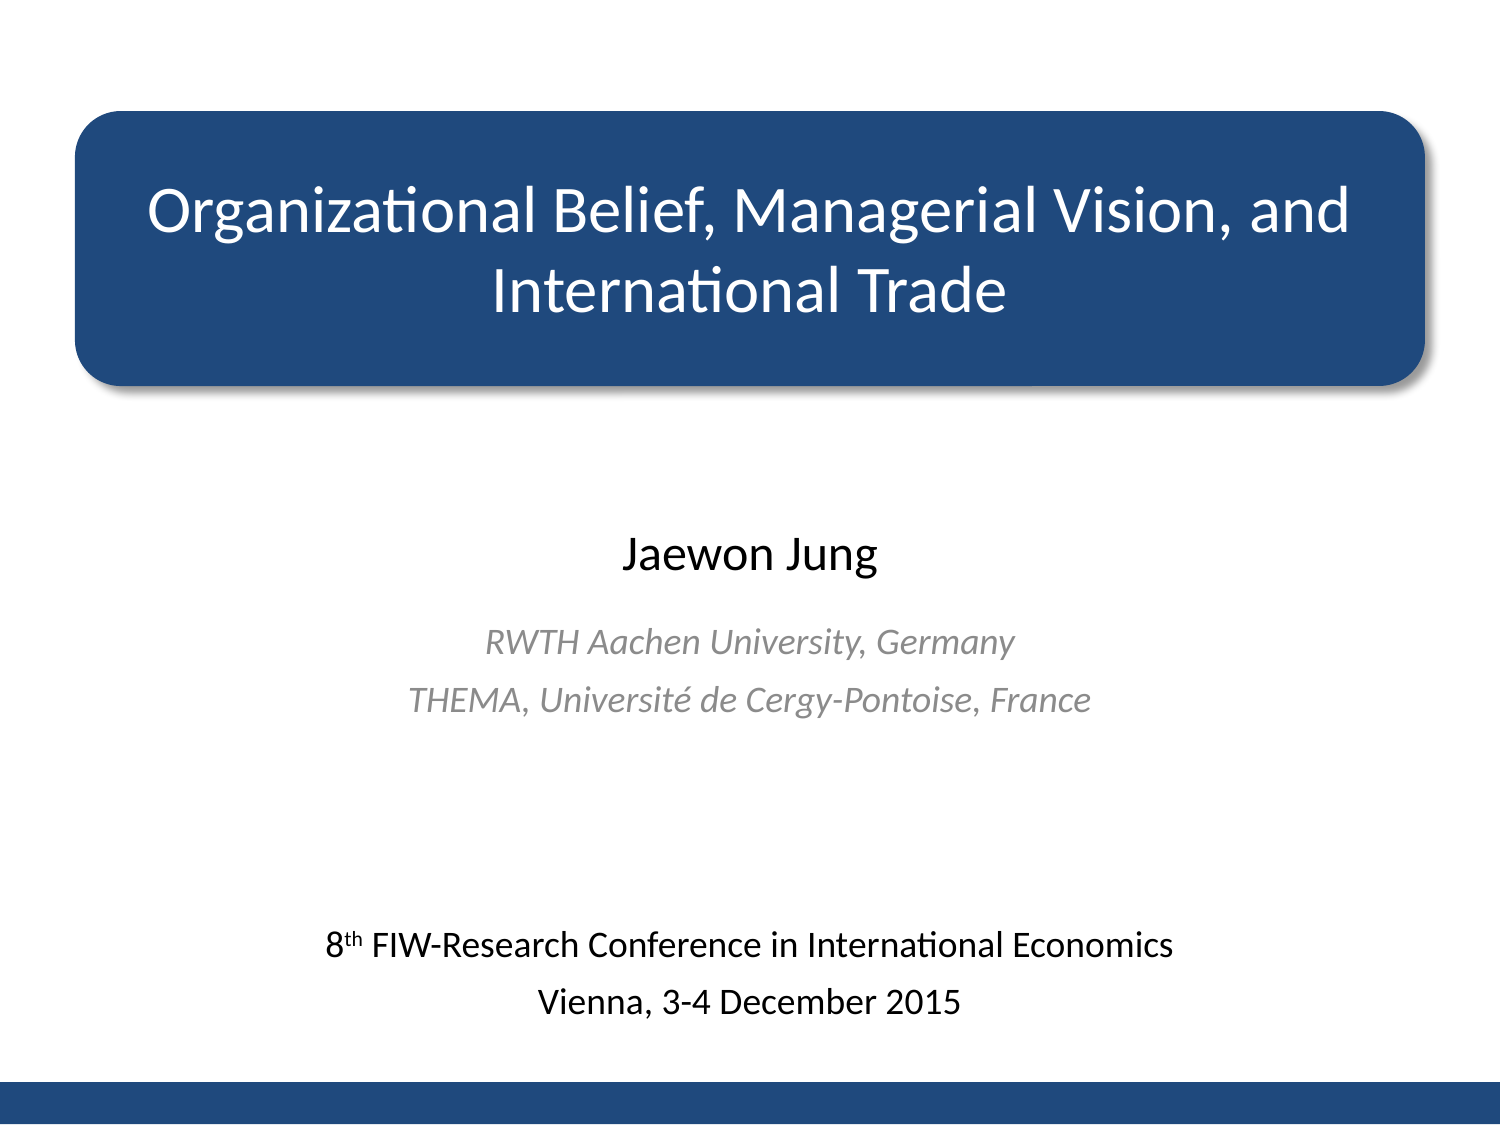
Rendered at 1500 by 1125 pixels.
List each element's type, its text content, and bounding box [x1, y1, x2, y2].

text_box [84, 108, 1415, 125]
title Organizational Belief, Managerial Vision, and International Trade [0, 125, 1500, 367]
subtitle Jaewon Jung RWTH Aachen University, Germany THEMA, Université de Cergy-Pontoise, France [0, 512, 1500, 800]
text_box 8th FIW-Research Conference in International Economics Vienna, 3-4 December 2015 [0, 912, 1500, 1030]
text_box [81, 367, 1419, 389]
